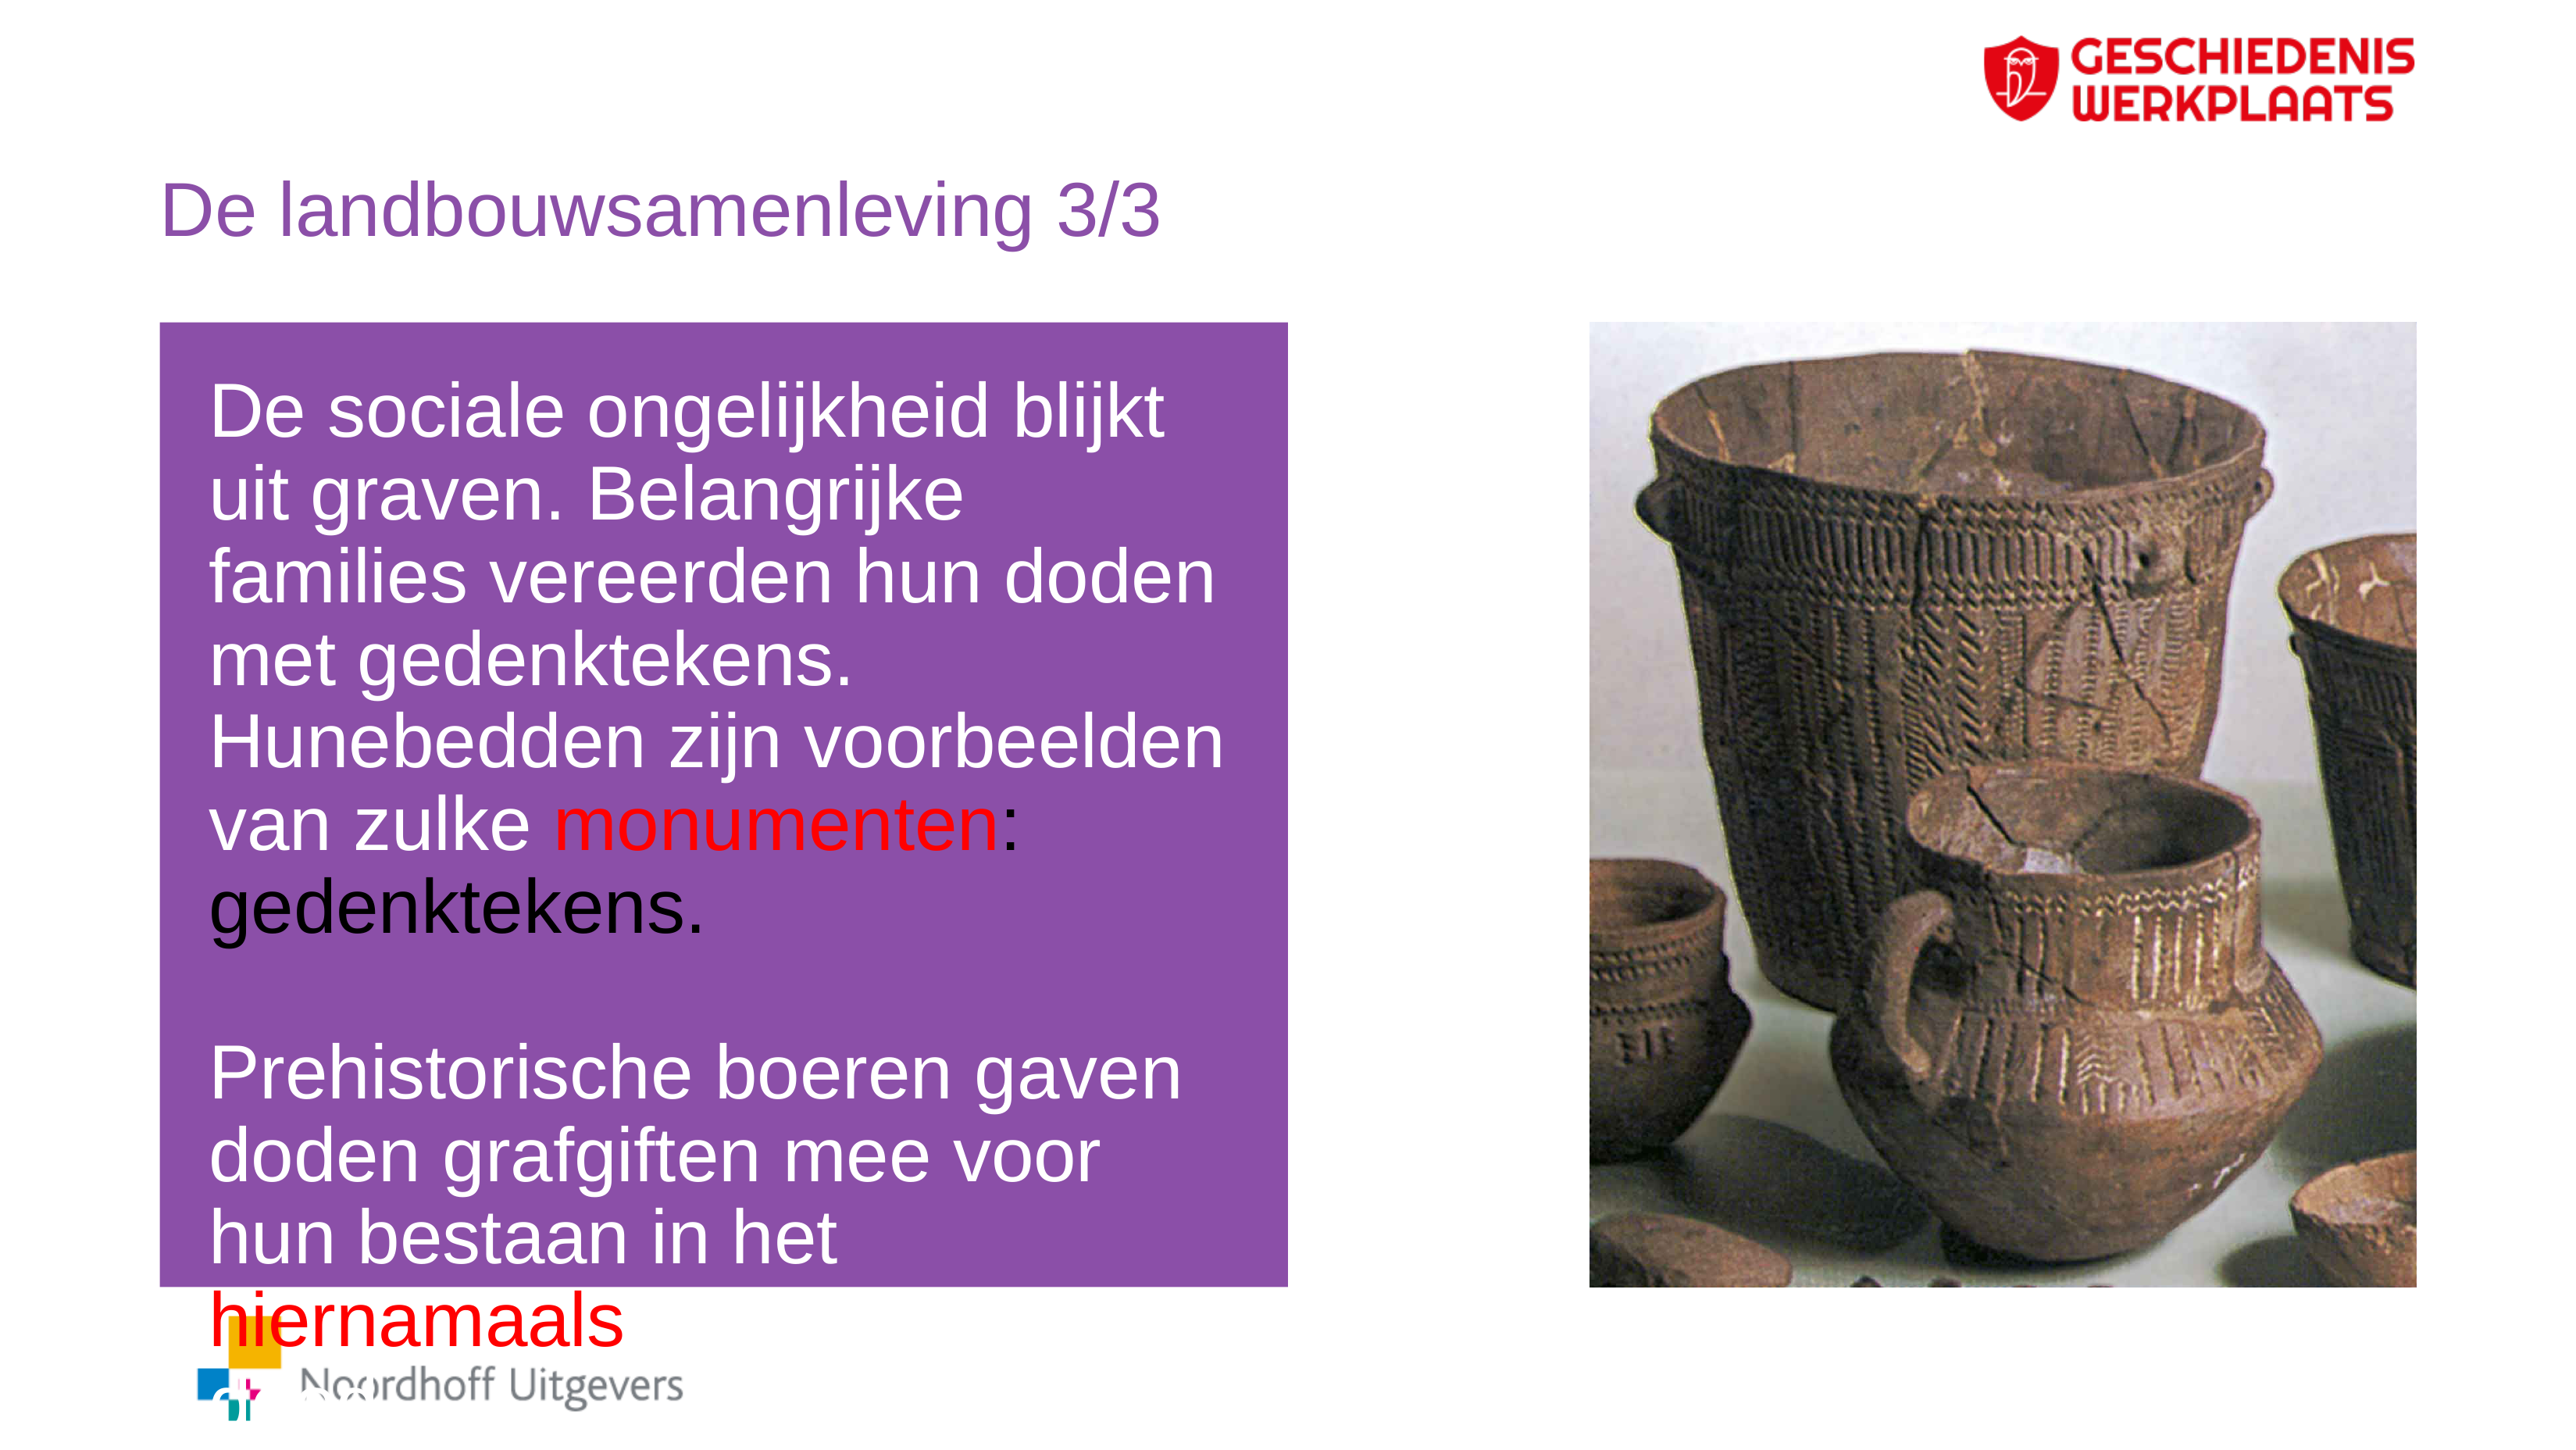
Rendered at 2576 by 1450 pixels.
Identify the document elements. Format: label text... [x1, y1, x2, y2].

picture [1589, 322, 2417, 1288]
list De sociale ongelijkheid blijkt uit graven. Belangrijke families vereerden hun doden met gedenktekens. Hunebedden zijn voorbeelden van zulke monumenten: gedenktekens. Prehistorische boeren gaven doden grafgiften mee voor hun bestaan in het hiernamaals: leven na de dood. Het ontstaan van landbouw en landbouw-samenlevingen is een kenmerkend aspect van de tijd van jagers en boeren. [159, 322, 1288, 1288]
picture [159, 1288, 802, 1449]
title De landbouwsamenleving 3/3 [159, 159, 2416, 266]
picture [1610, 0, 2576, 161]
